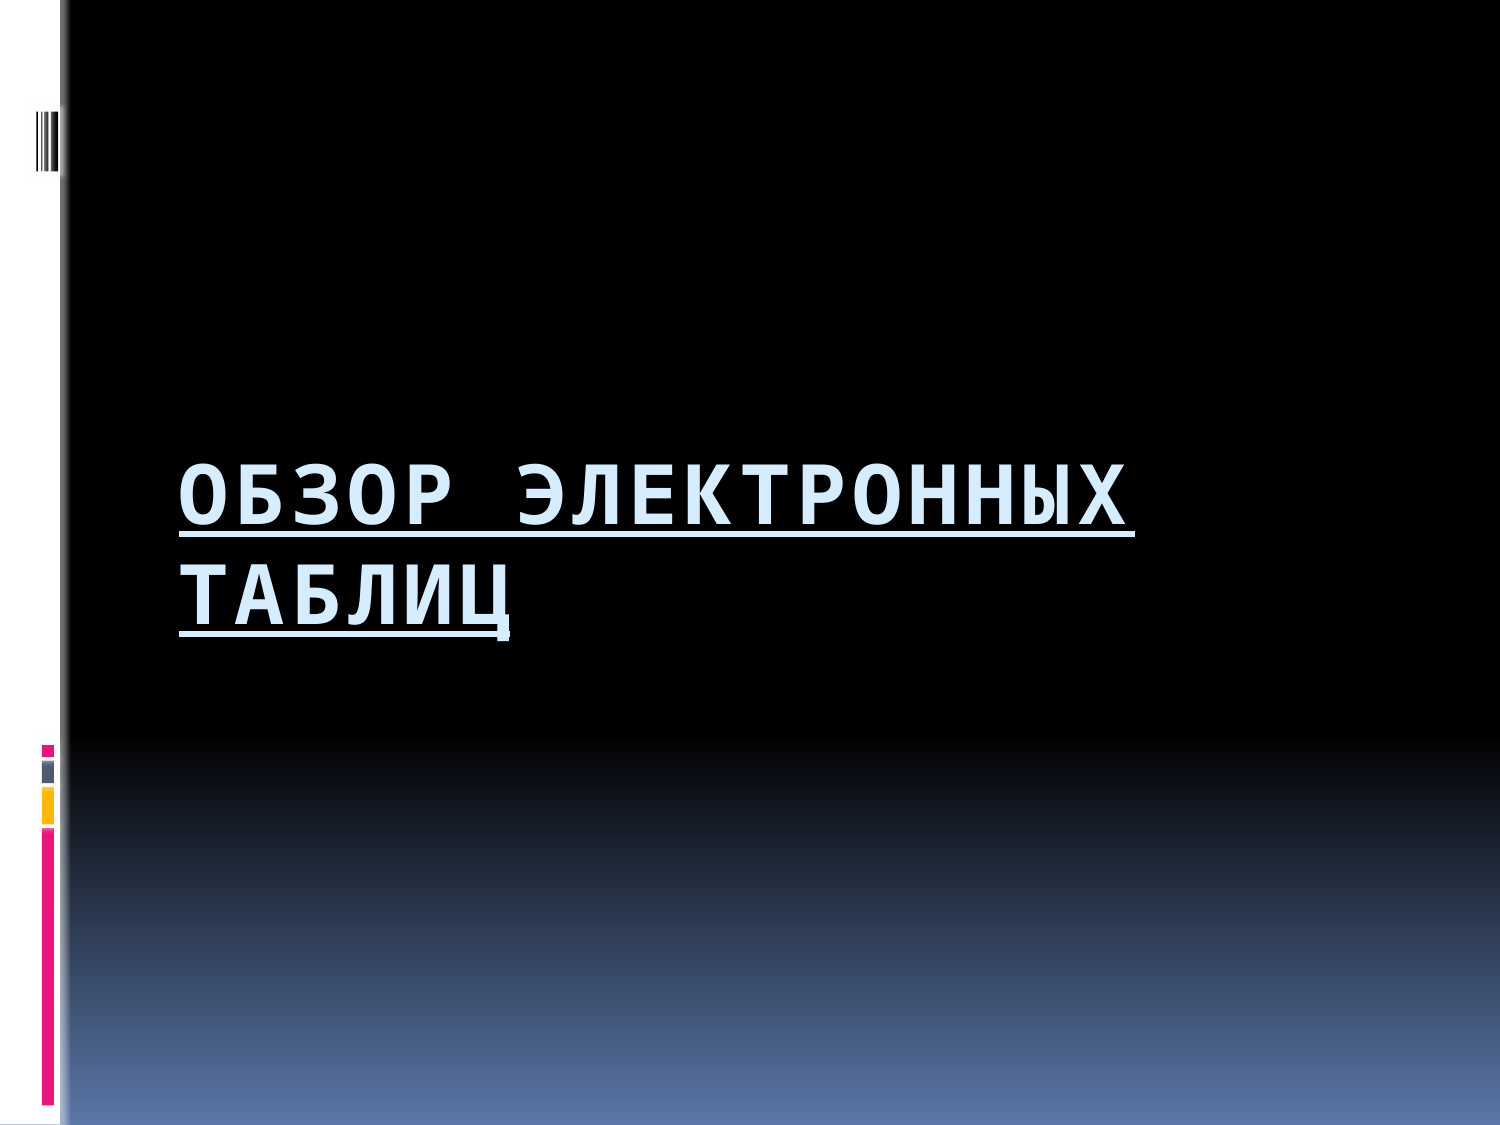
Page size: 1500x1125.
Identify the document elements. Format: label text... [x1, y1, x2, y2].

subtitle [152, 738, 1428, 986]
title Обзор электронных таблиц [164, 433, 1465, 758]
